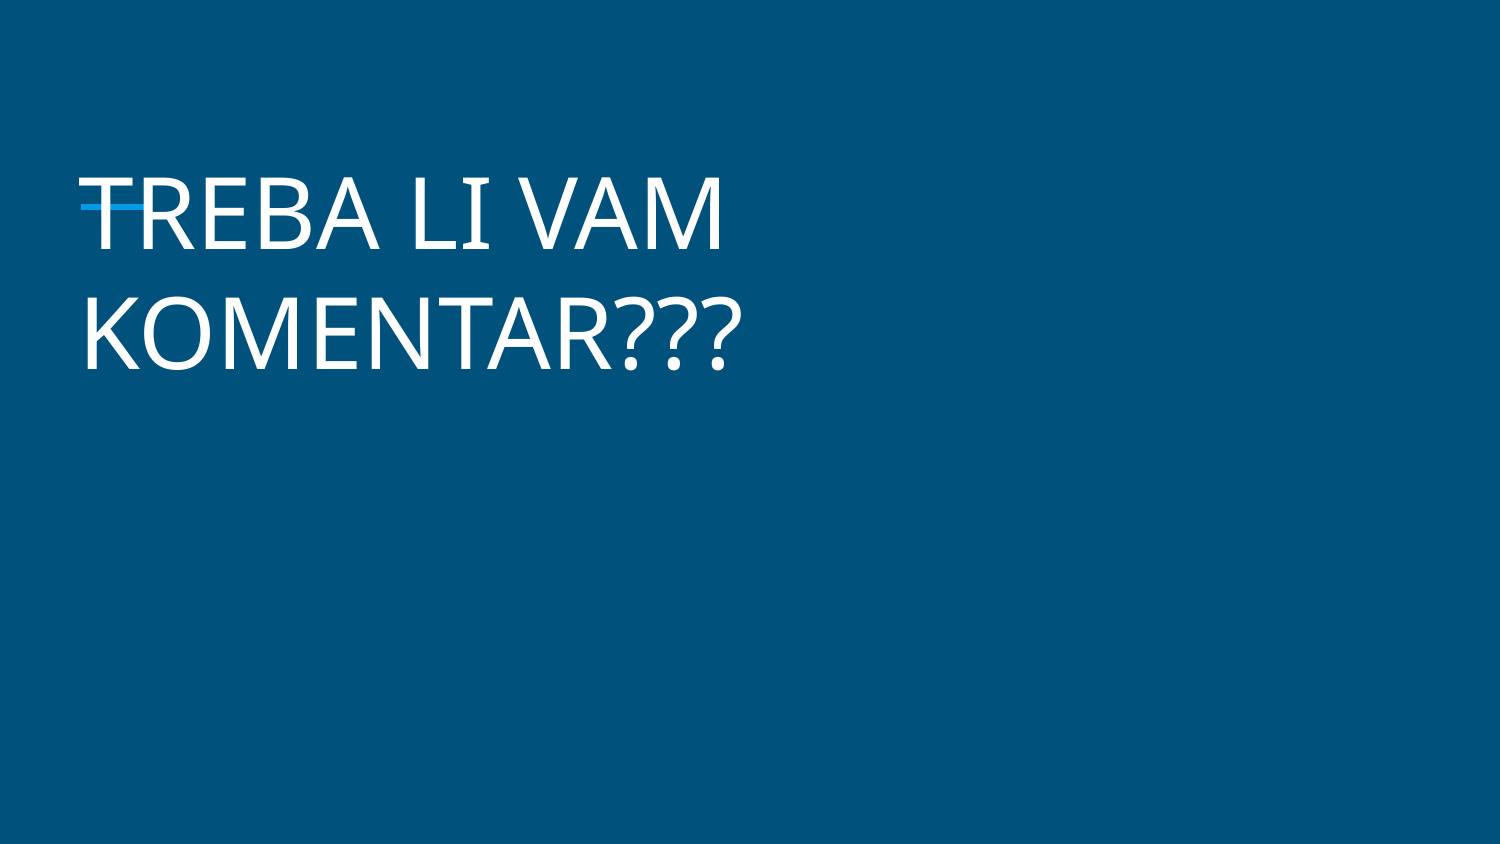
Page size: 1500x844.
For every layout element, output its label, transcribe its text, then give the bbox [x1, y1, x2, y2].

picture [464, 178, 488, 248]
picture [144, 178, 193, 248]
picture [648, 178, 718, 248]
title TREBA LI VAM KOMENTAR??? [63, 292, 1437, 406]
picture [317, 178, 378, 248]
picture [519, 178, 577, 248]
picture [206, 178, 245, 248]
picture [575, 178, 636, 248]
picture [261, 178, 310, 248]
picture [416, 178, 455, 248]
picture [80, 178, 132, 248]
